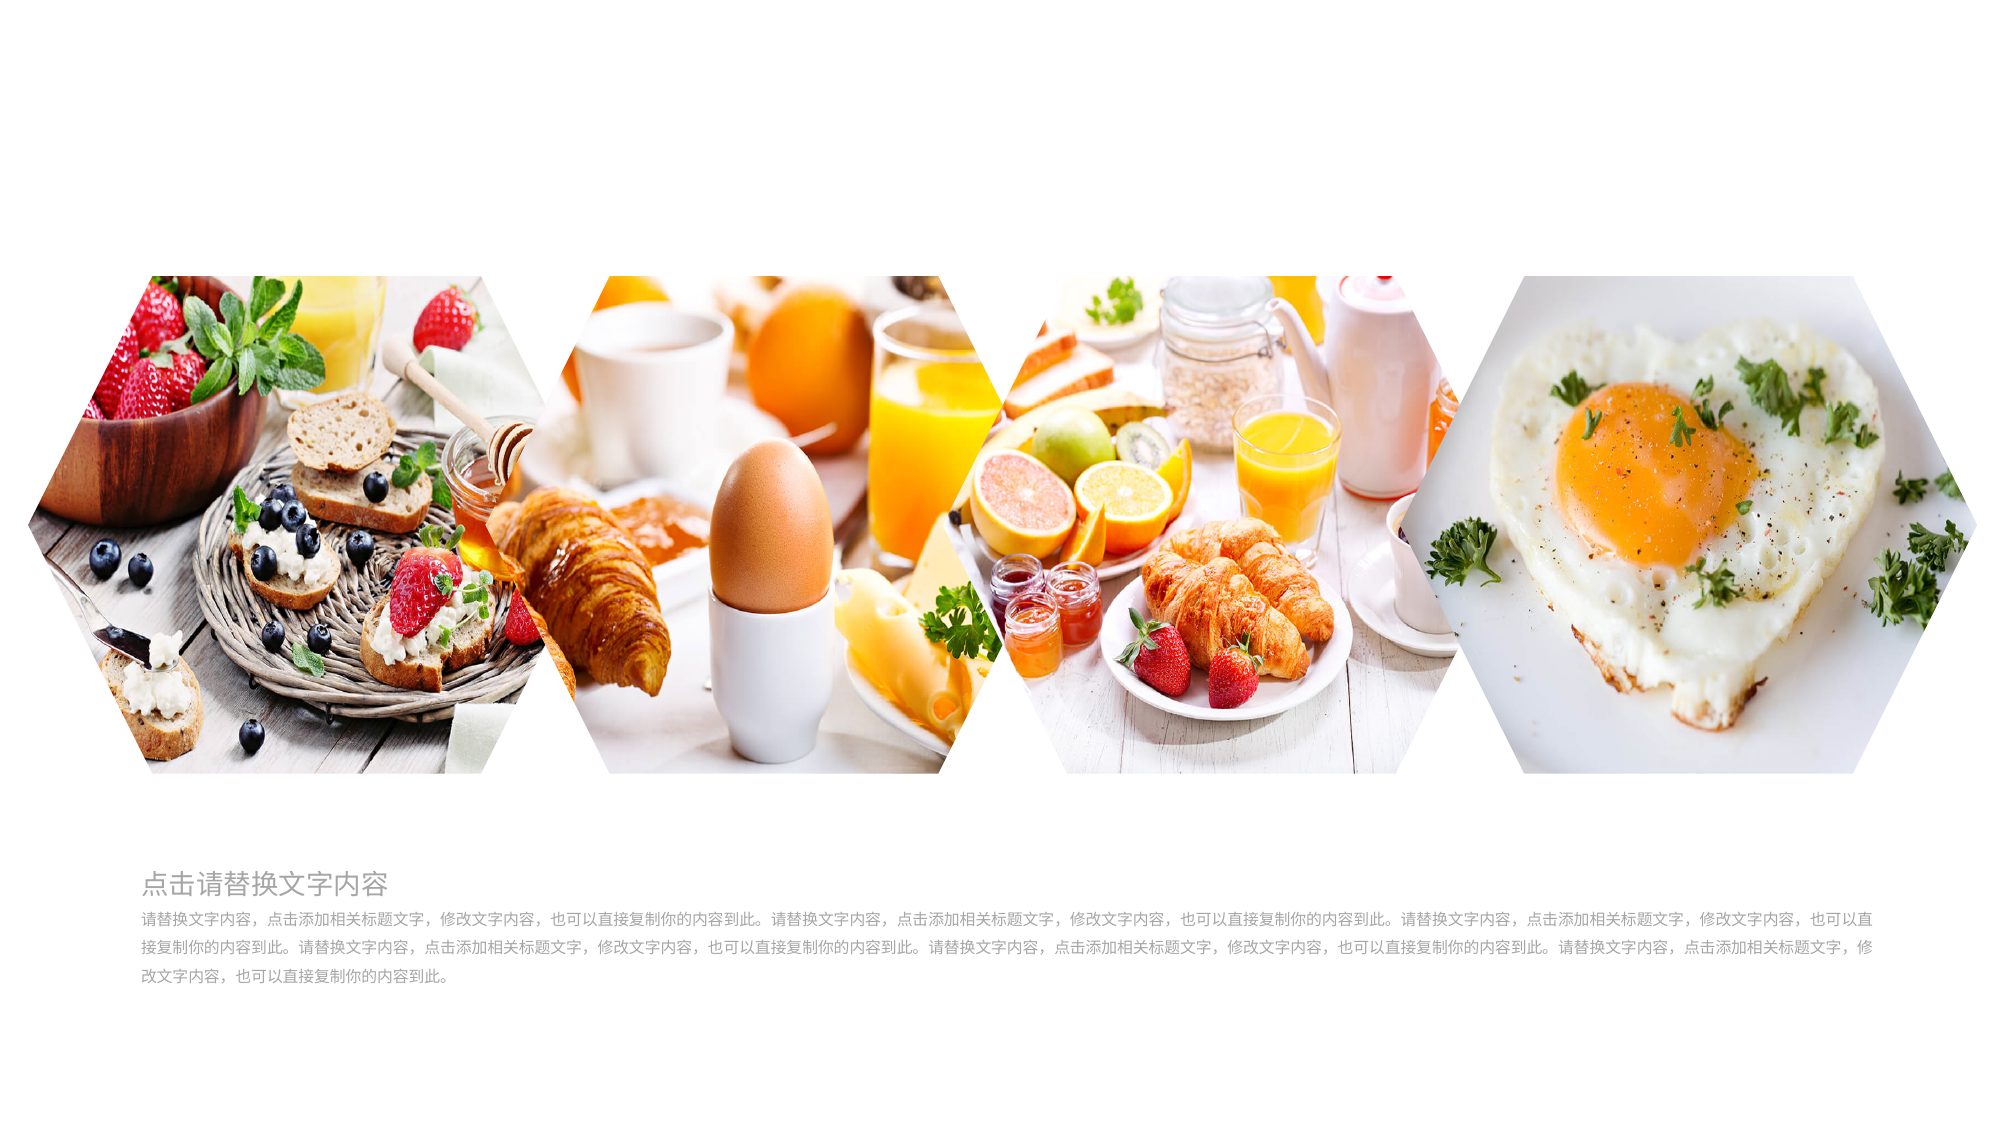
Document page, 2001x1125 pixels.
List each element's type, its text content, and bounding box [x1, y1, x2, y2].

text_box [484, 275, 1003, 775]
text_box [941, 275, 1460, 775]
text_box [26, 275, 545, 775]
text_box 点击请替换文字内容 请替换文字内容，点击添加相关标题文字，修改文字内容，也可以直接复制你的内容到此。请替换文字内容，点击添加相关标题文字，修改文字内容，也可以直接复制你的内容到此。请替换文字内容，点击添加相关标题文字，修改文字内容，也可以直接复制你的内容到此。请替换文字内容，点击添加相关标题文字，修改文字内容，也可以直接复制你的内容到此。请替换文字内容，点击添加相关标题文字，修改文字内容，也可以直接复制你的内容到此。请替换文字内容，点击添加相关标题文字，修改文字内容，也可以直接复制你的内容到此。 [126, 843, 1890, 993]
text_box [1398, 275, 1979, 775]
